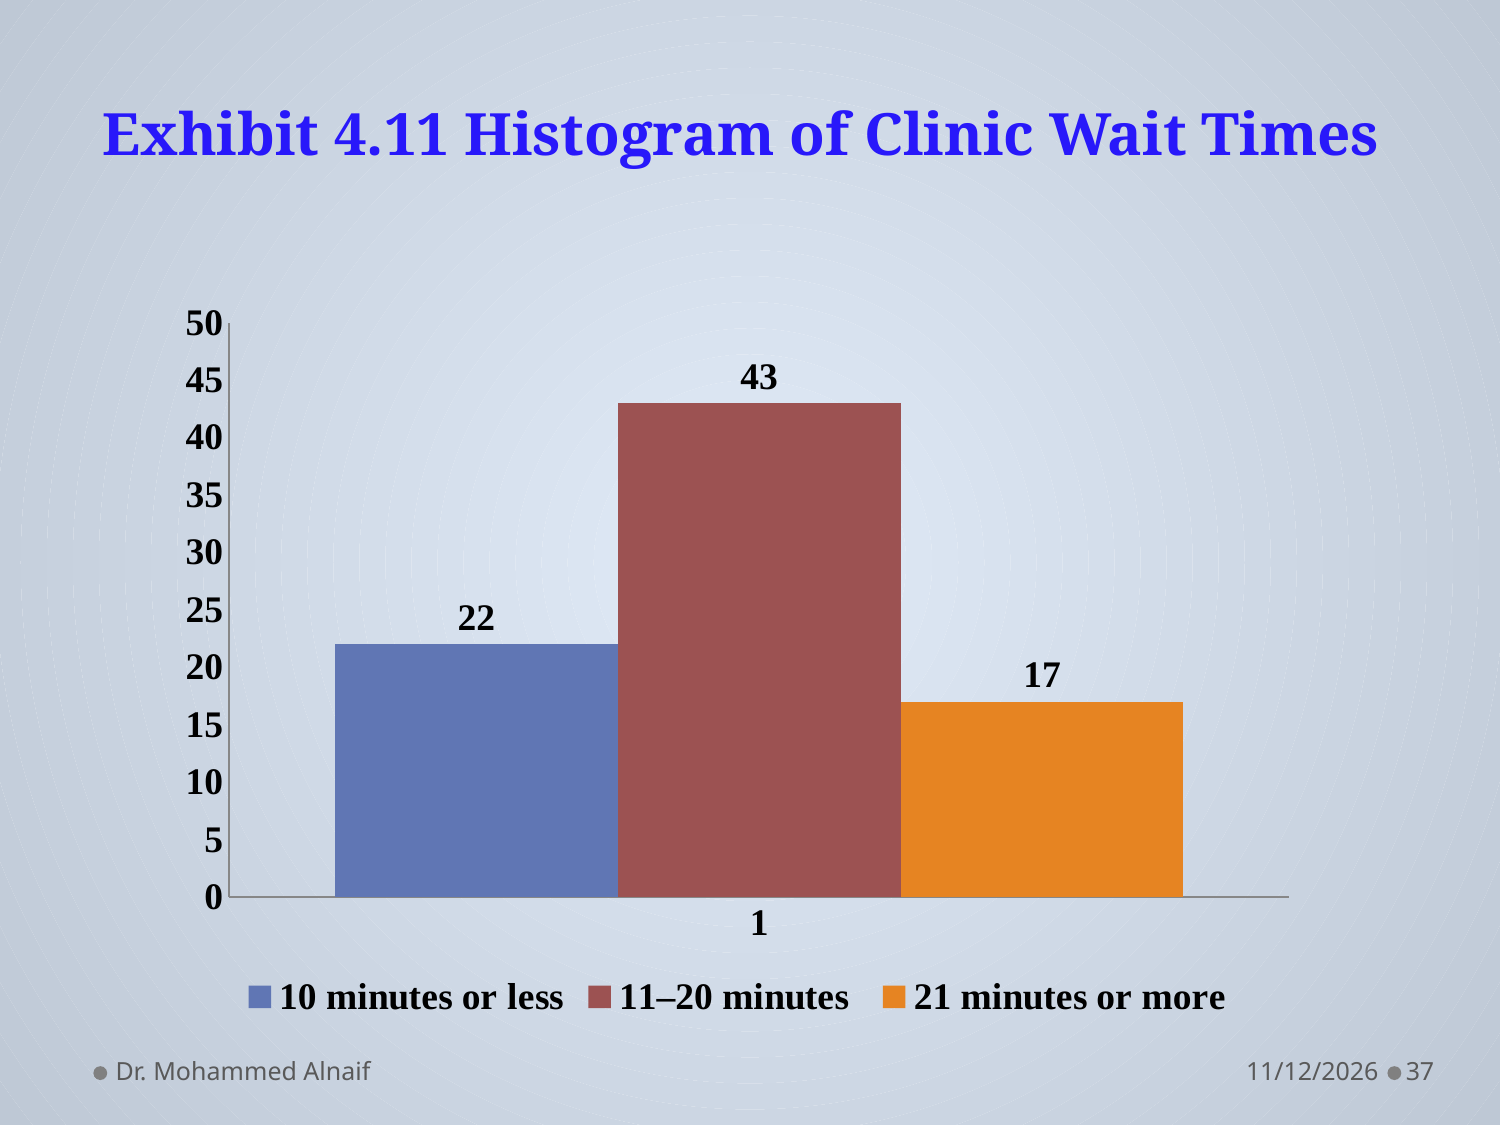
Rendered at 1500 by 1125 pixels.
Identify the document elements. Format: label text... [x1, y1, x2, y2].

chart [162, 287, 1313, 1026]
footer Dr. Mohammed Alnaif [108, 1042, 576, 1103]
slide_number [1043, 1042, 1386, 1103]
slide_number 37 [1401, 1042, 1494, 1103]
title Exhibit 4.11 Histogram of Clinic Wait Times [87, 62, 1438, 175]
